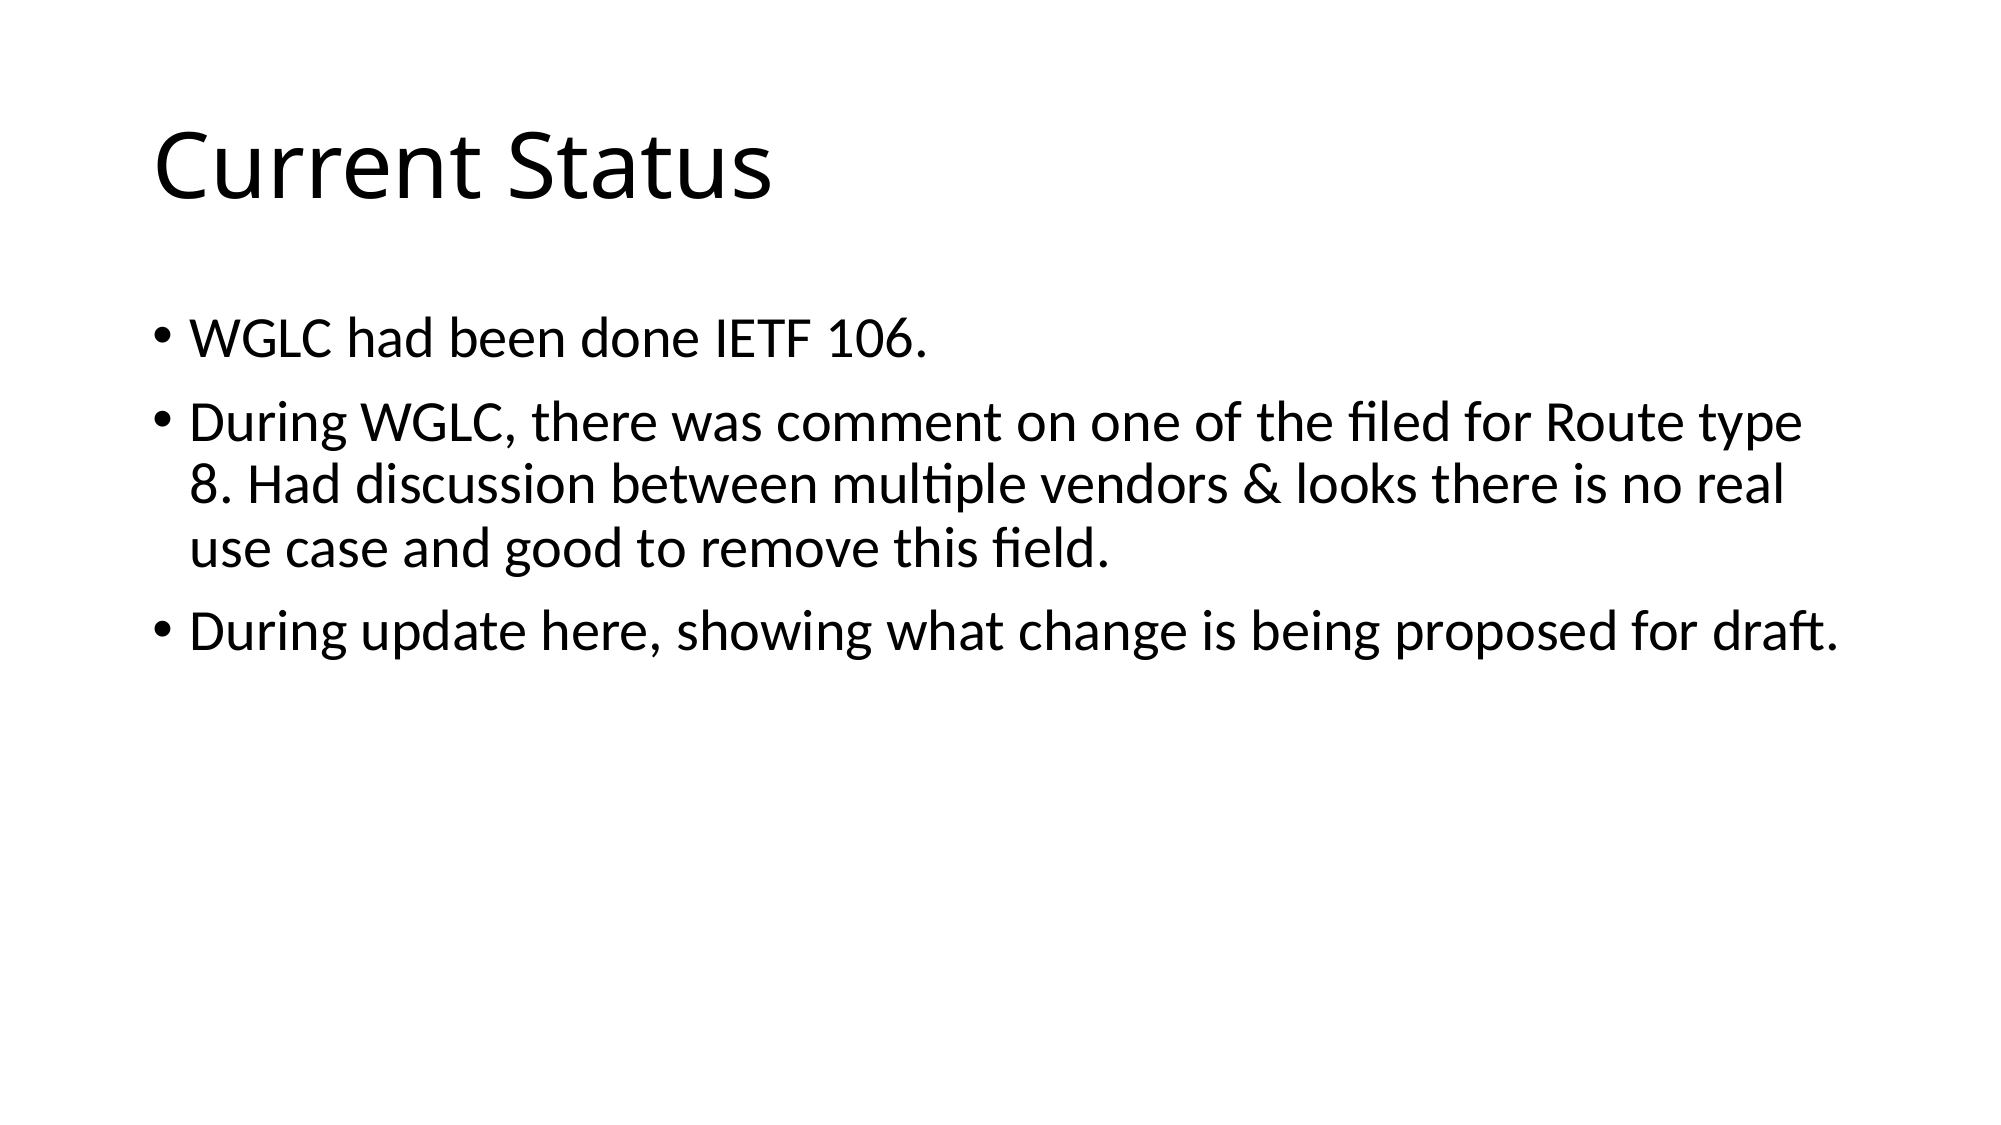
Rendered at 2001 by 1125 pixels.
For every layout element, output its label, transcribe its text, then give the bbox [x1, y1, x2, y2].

list WGLC had been done IETF 106. During WGLC, there was comment on one of the filed for Route type 8. Had discussion between multiple vendors & looks there is no real use case and good to remove this field. During update here, showing what change is being proposed for draft. [137, 299, 1863, 1014]
title Current Status [137, 59, 1863, 278]
